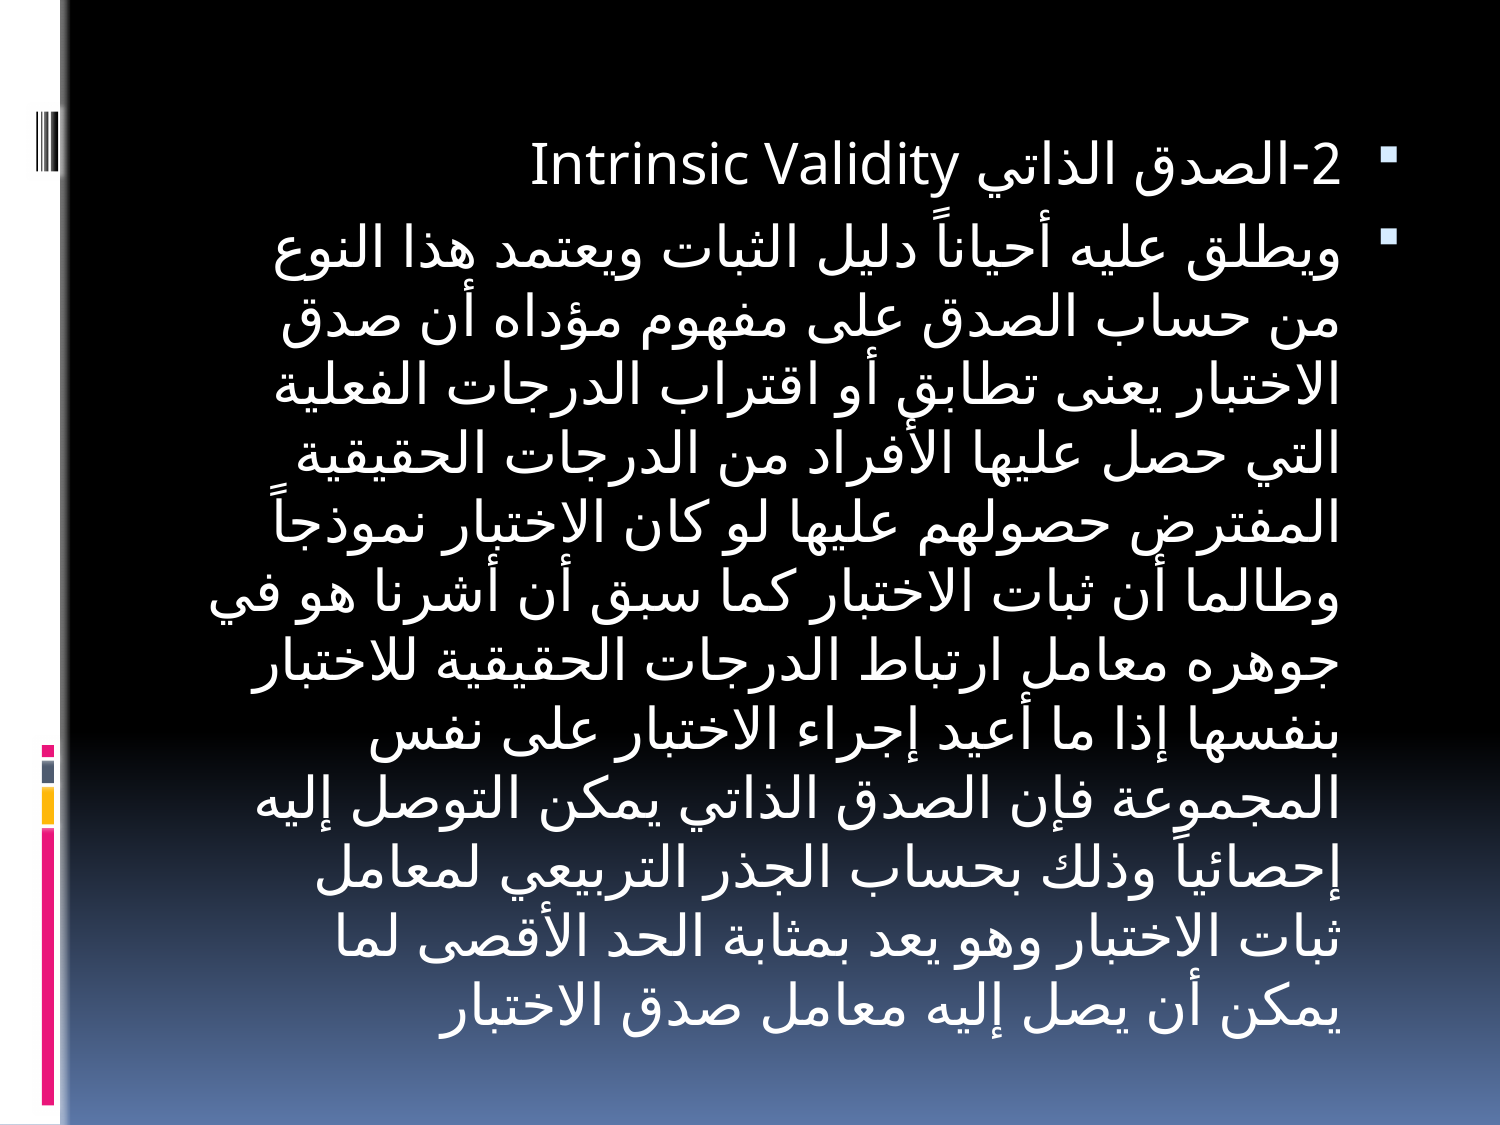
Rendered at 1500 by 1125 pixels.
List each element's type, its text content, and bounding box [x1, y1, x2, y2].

list 2-الصدق الذاتي Intrinsic Validity ويطلق عليه أحياناً دليل الثبات ويعتمد هذا النوع من حساب الصدق على مفهوم مؤداه أن صدق الاختبار يعنى تطابق أو اقتراب الدرجات الفعلية التي حصل عليها الأفراد من الدرجات الحقيقية المفترض حصولهم عليها لو كان الاختبار نموذجاً وطالما أن ثبات الاختبار كما سبق أن أشرنا هو في جوهره معامل ارتباط الدرجات الحقيقية للاختبار بنفسها إذا ما أعيد إجراء الاختبار على نفس المجموعة فإن الصدق الذاتي يمكن التوصل إليه إحصائياً وذلك بحساب الجذر التربيعي لمعامل ثبات الاختبار وهو يعد بمثابة الحد الأقصى لما يمكن أن يصل إليه معامل صدق الاختبار [187, 120, 1425, 1050]
